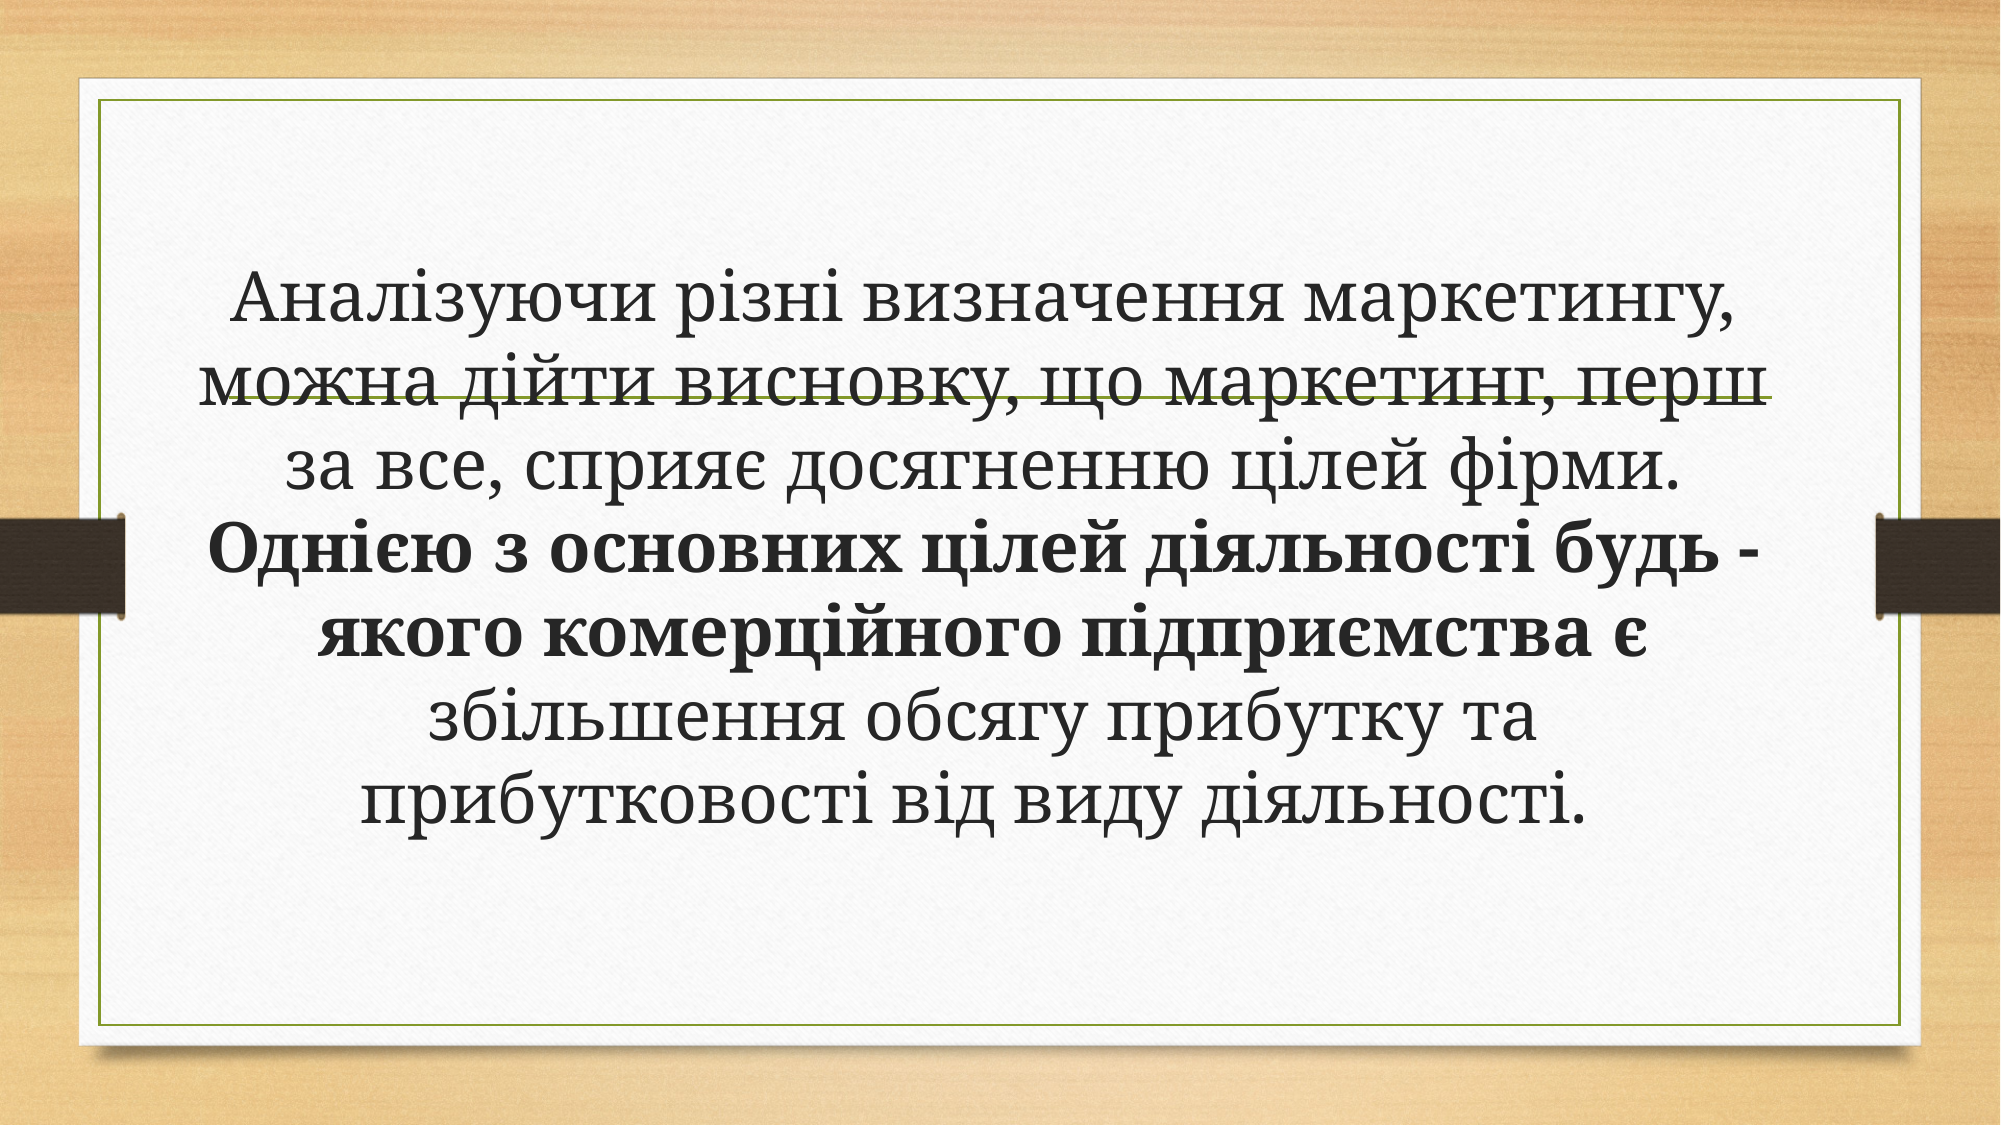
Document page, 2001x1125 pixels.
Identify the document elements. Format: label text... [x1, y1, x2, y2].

picture [0, 0, 2001, 1125]
title Аналізуючи різні визначення маркетингу, можна дійти висновку, що маркетинг, перш за все, сприяє досягненню цілей фірми. Однією з основних цілей діяльності будь - якого комерційного підприємства є збільшення обсягу прибутку та прибутковості від виду діяльності. [181, 219, 1788, 871]
